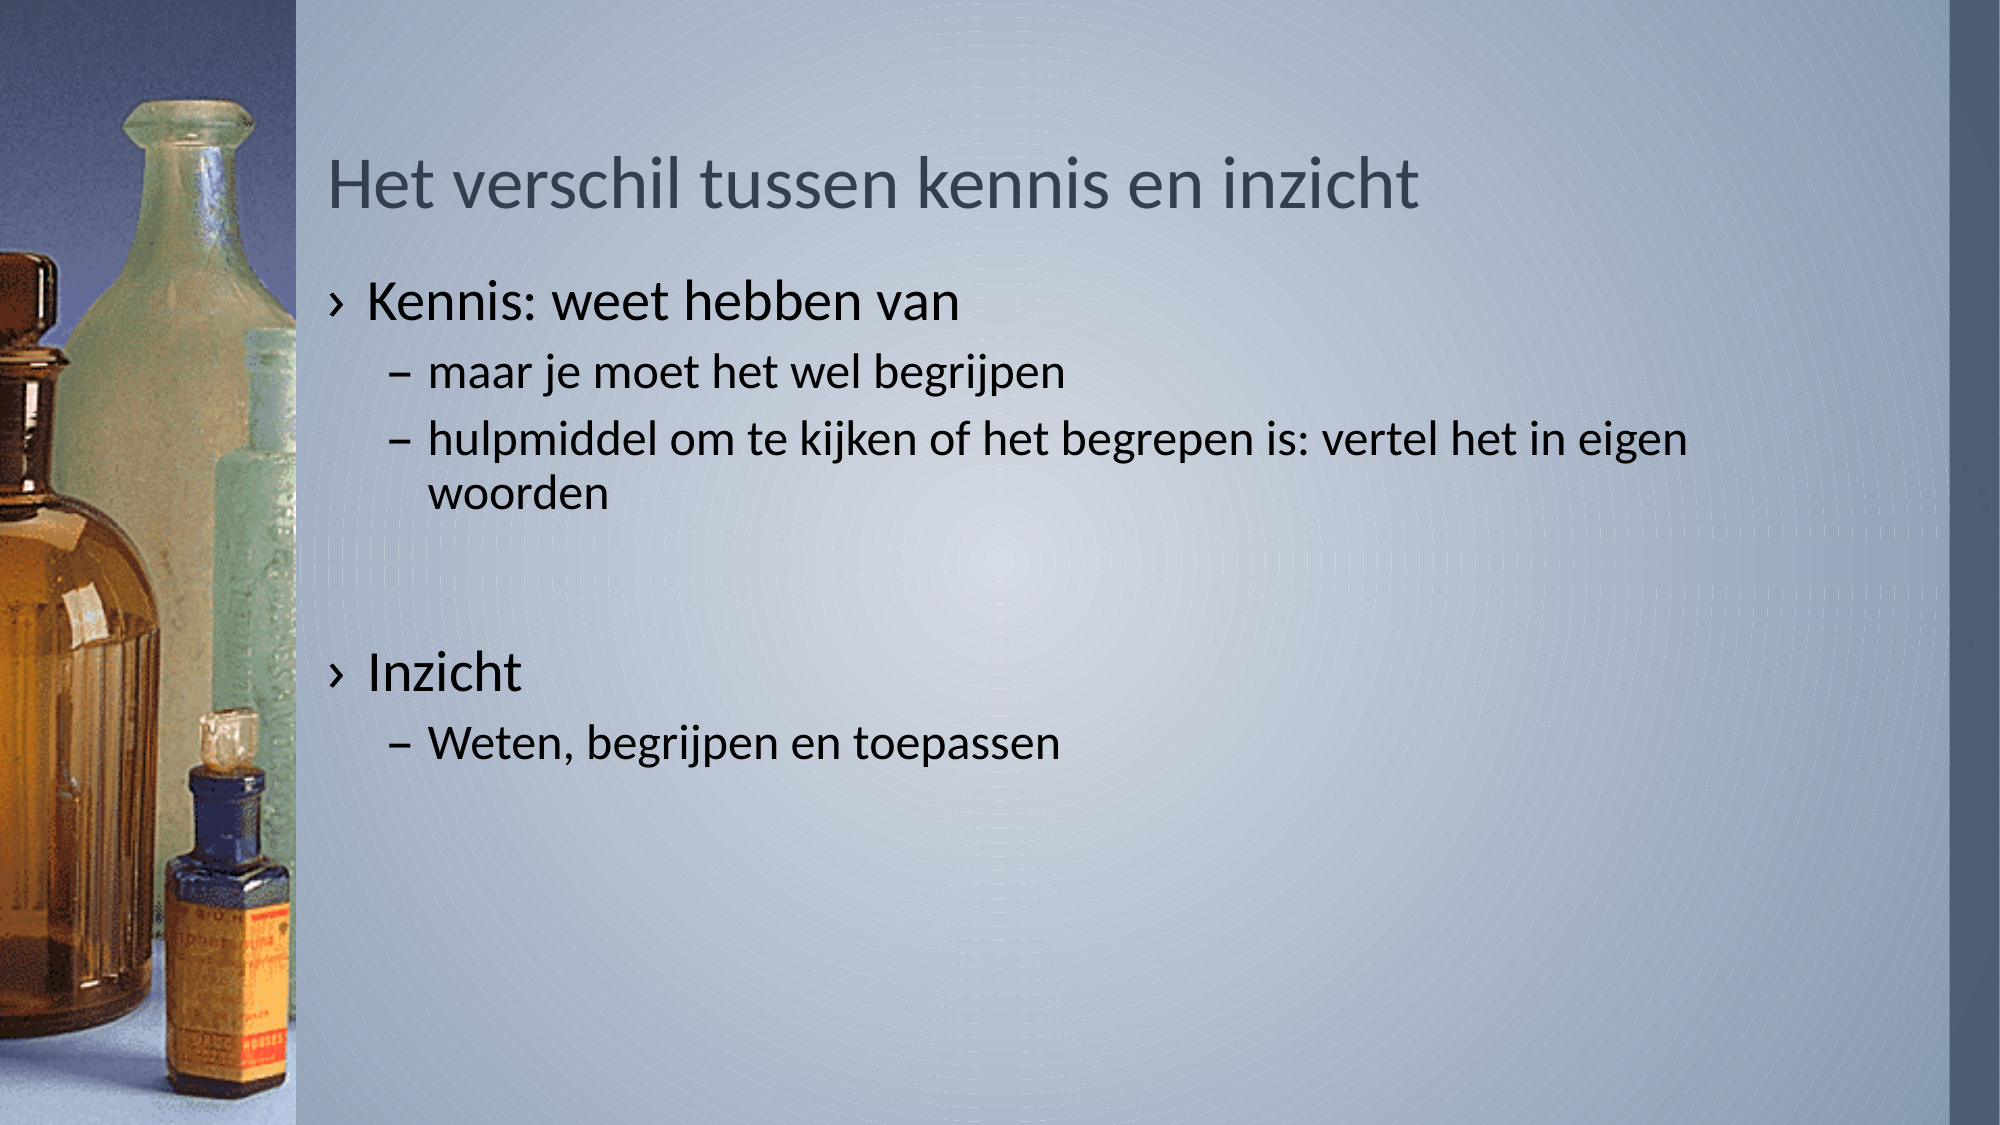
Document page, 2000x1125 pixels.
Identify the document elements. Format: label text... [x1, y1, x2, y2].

picture [0, 0, 296, 1125]
list Kennis: weet hebben van maar je moet het wel begrijpen hulpmiddel om te kijken of het begrepen is: vertel het in eigen woorden Inzicht Weten, begrijpen en toepassen [312, 262, 1867, 1013]
title Het verschil tussen kennis en inzicht [312, 29, 1867, 233]
